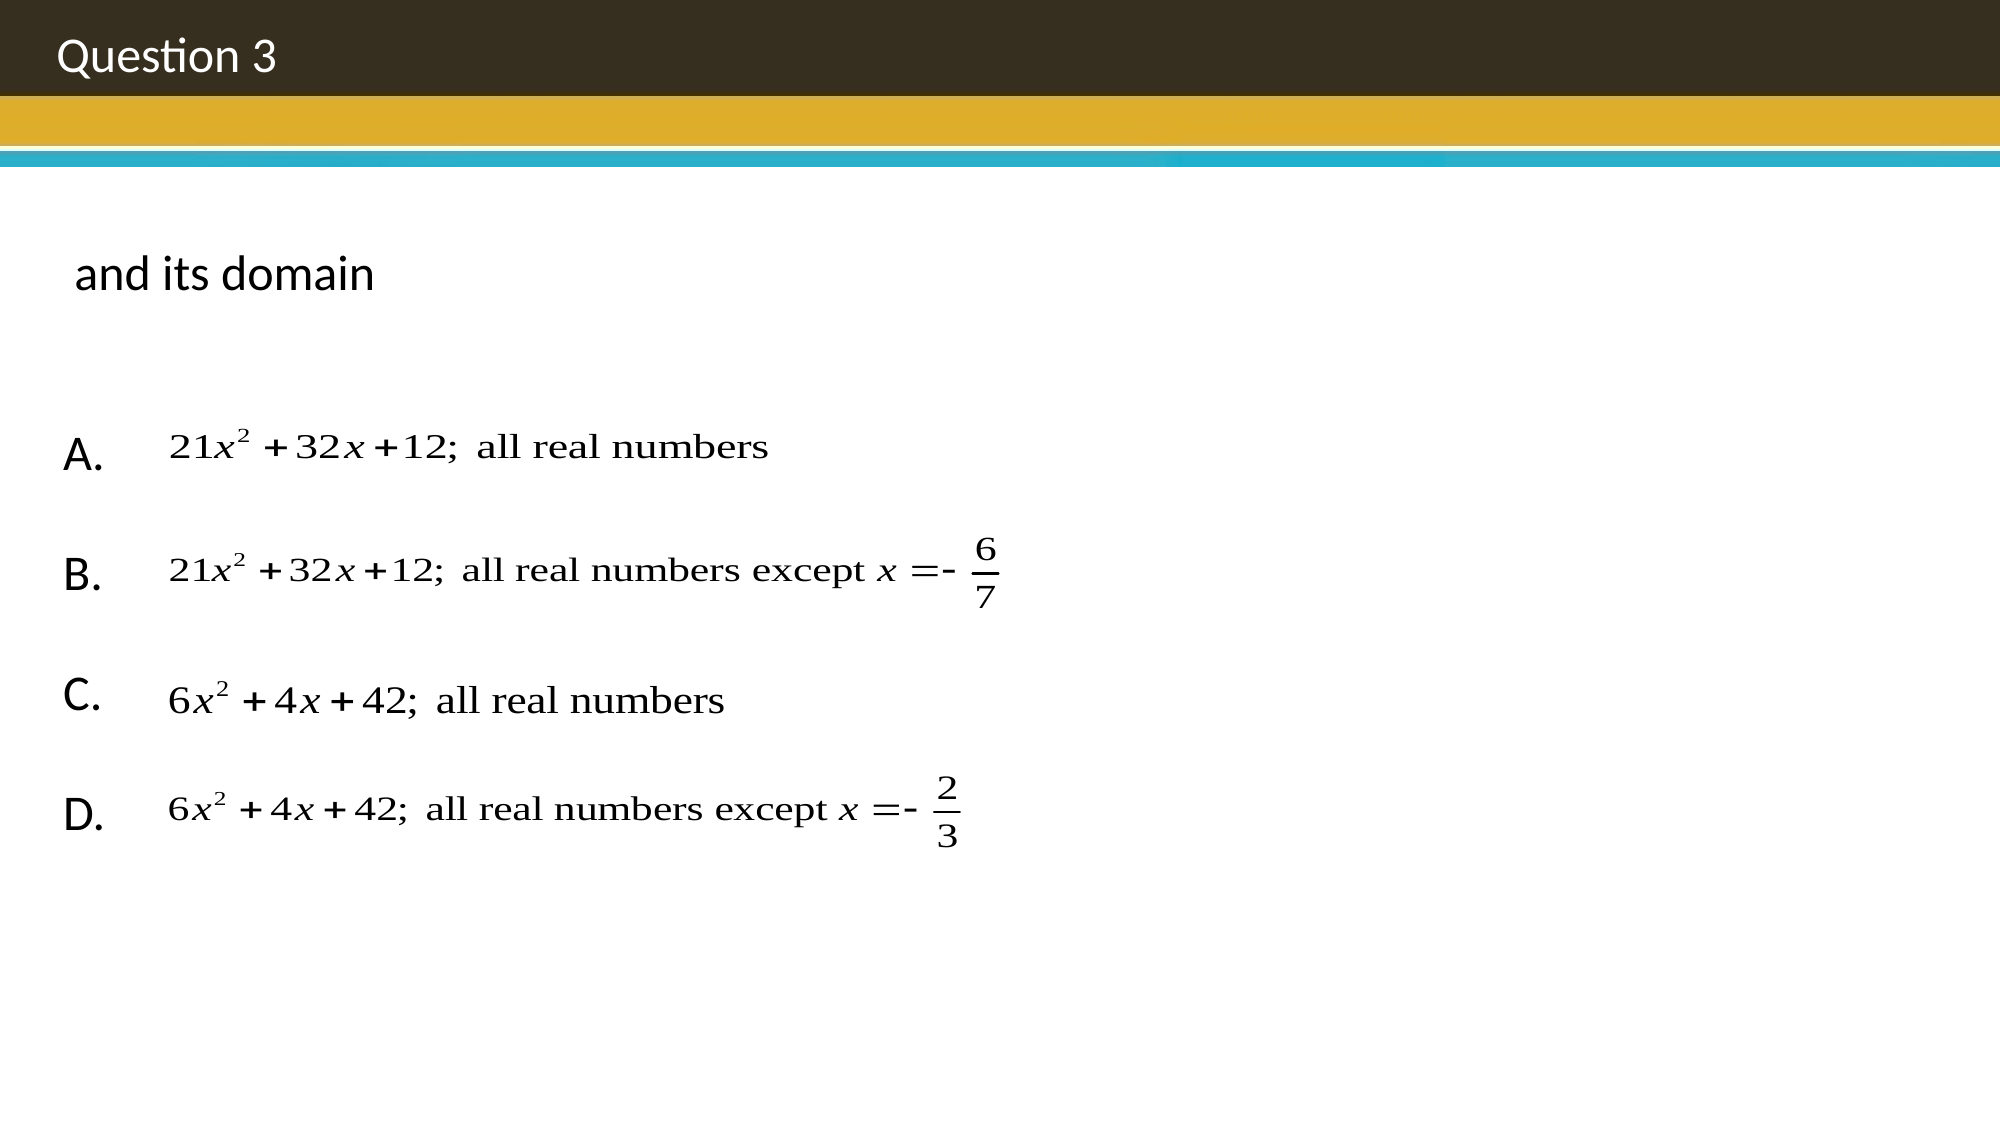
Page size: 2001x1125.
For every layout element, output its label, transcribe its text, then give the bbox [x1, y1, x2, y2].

picture [0, 0, 2000, 167]
picture [161, 420, 778, 473]
picture [161, 528, 1008, 616]
text_box Question 3 [41, 14, 293, 90]
picture [161, 671, 735, 730]
picture [161, 766, 968, 855]
